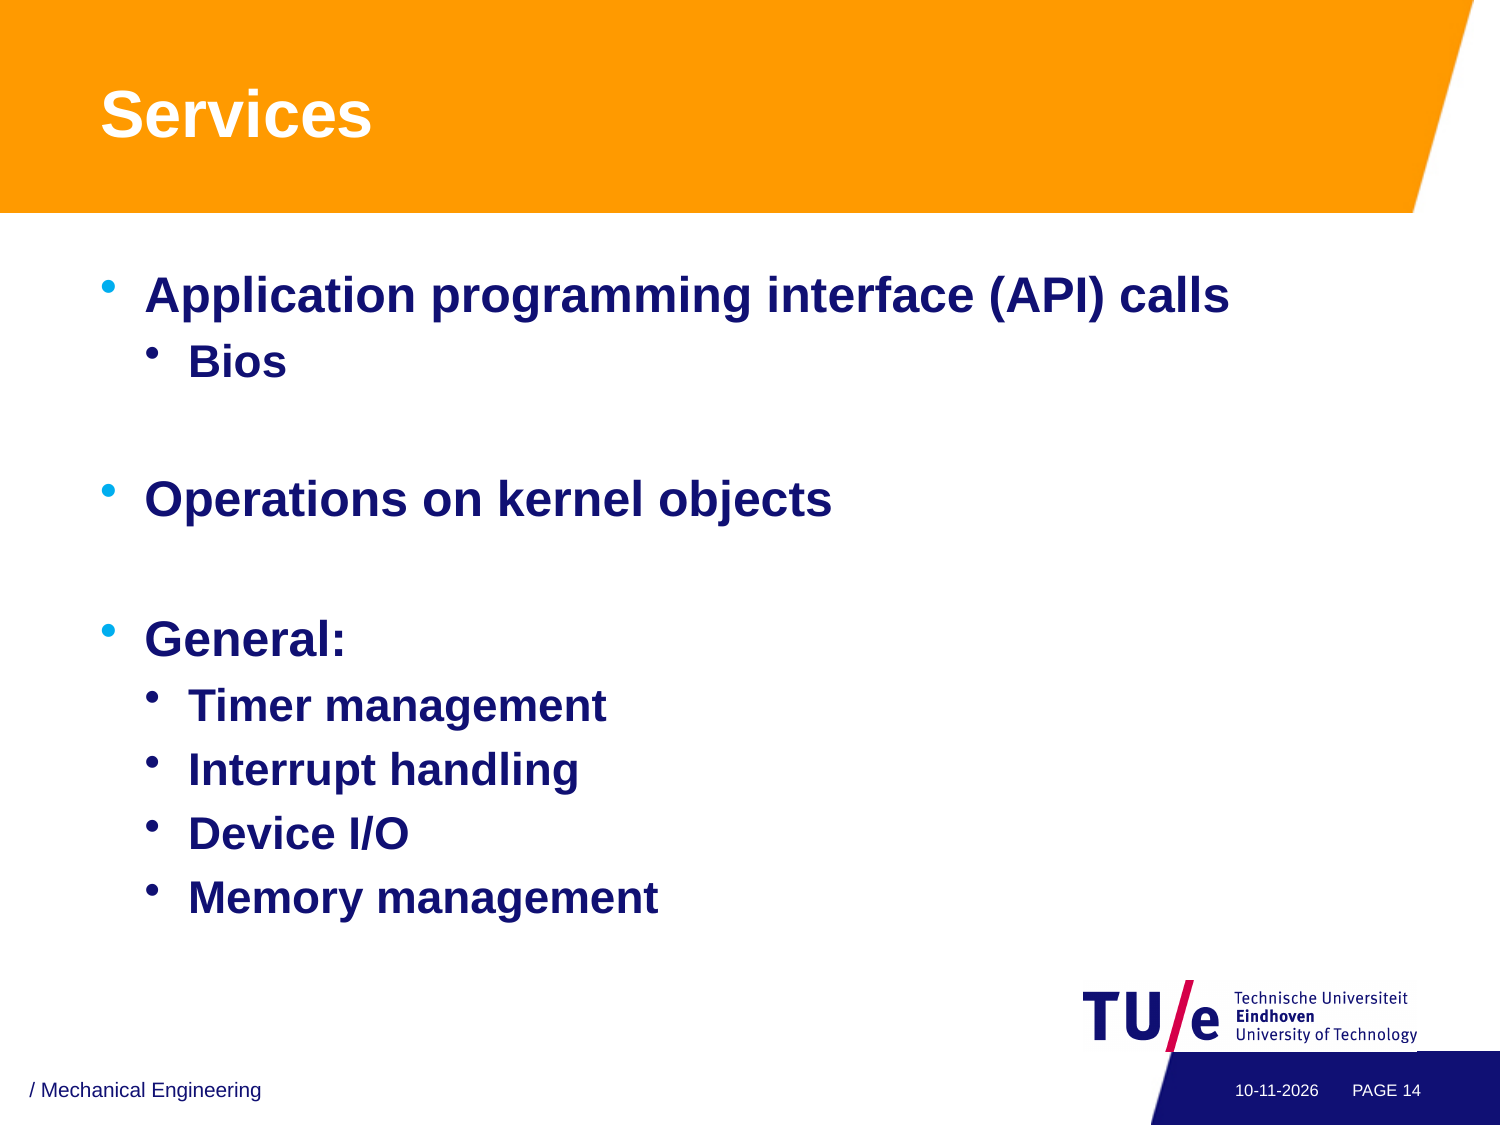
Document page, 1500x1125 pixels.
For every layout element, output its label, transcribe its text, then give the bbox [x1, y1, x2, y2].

title Services [100, 35, 1417, 187]
picture [1083, 980, 1500, 1125]
picture [0, 0, 1474, 213]
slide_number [1234, 1074, 1342, 1105]
footer / Mechanical Engineering [29, 1074, 620, 1105]
slide_number PAGE 14 [1352, 1074, 1453, 1105]
list Application programming interface (API) calls Bios Operations on kernel objects General: Timer management Interrupt handling Device I/O Memory management [100, 262, 1412, 942]
